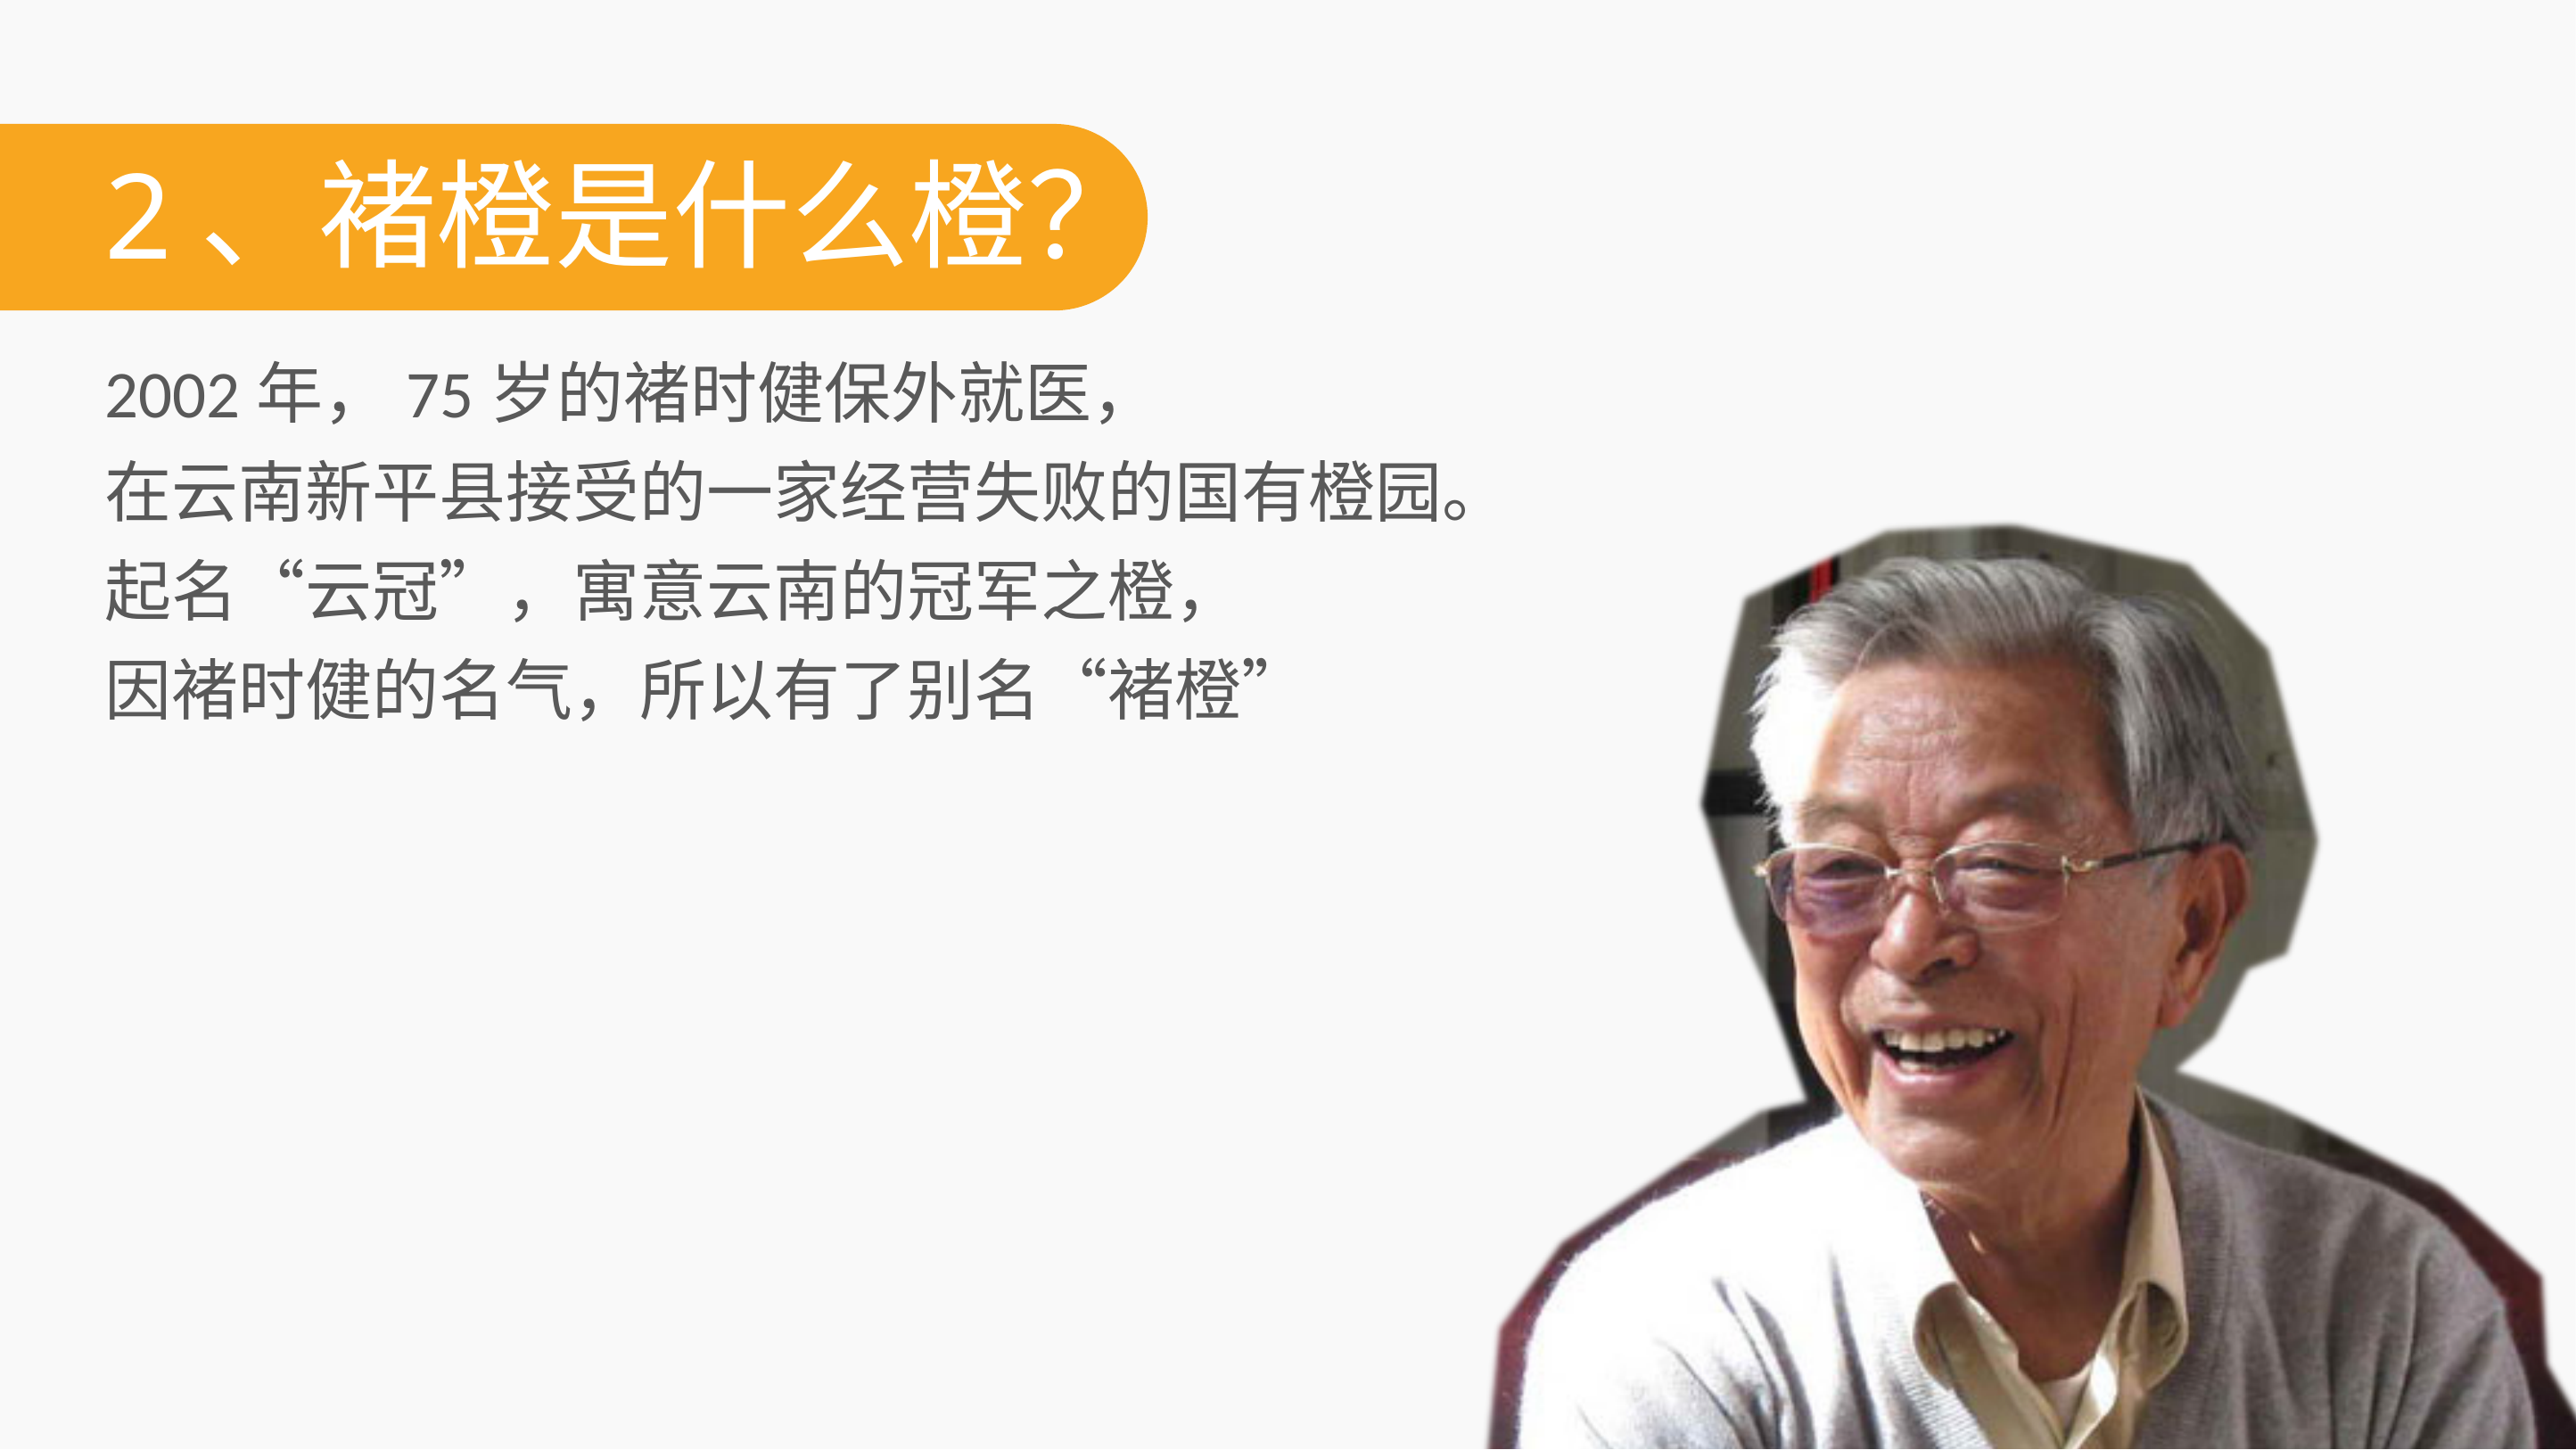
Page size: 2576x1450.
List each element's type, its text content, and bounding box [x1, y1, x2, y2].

picture [1480, 519, 2576, 1449]
title 2、褚橙是什么橙？ [91, 81, 2313, 353]
list 2002年，75岁的褚时健保外就医， 在云南新平县接受的一家经营失败的国有橙园。 起名“云冠”，寓意云南的冠军之橙， 因褚时健的名气，所以有了别名“褚橙” [91, 353, 2313, 756]
text_box [0, 122, 91, 312]
